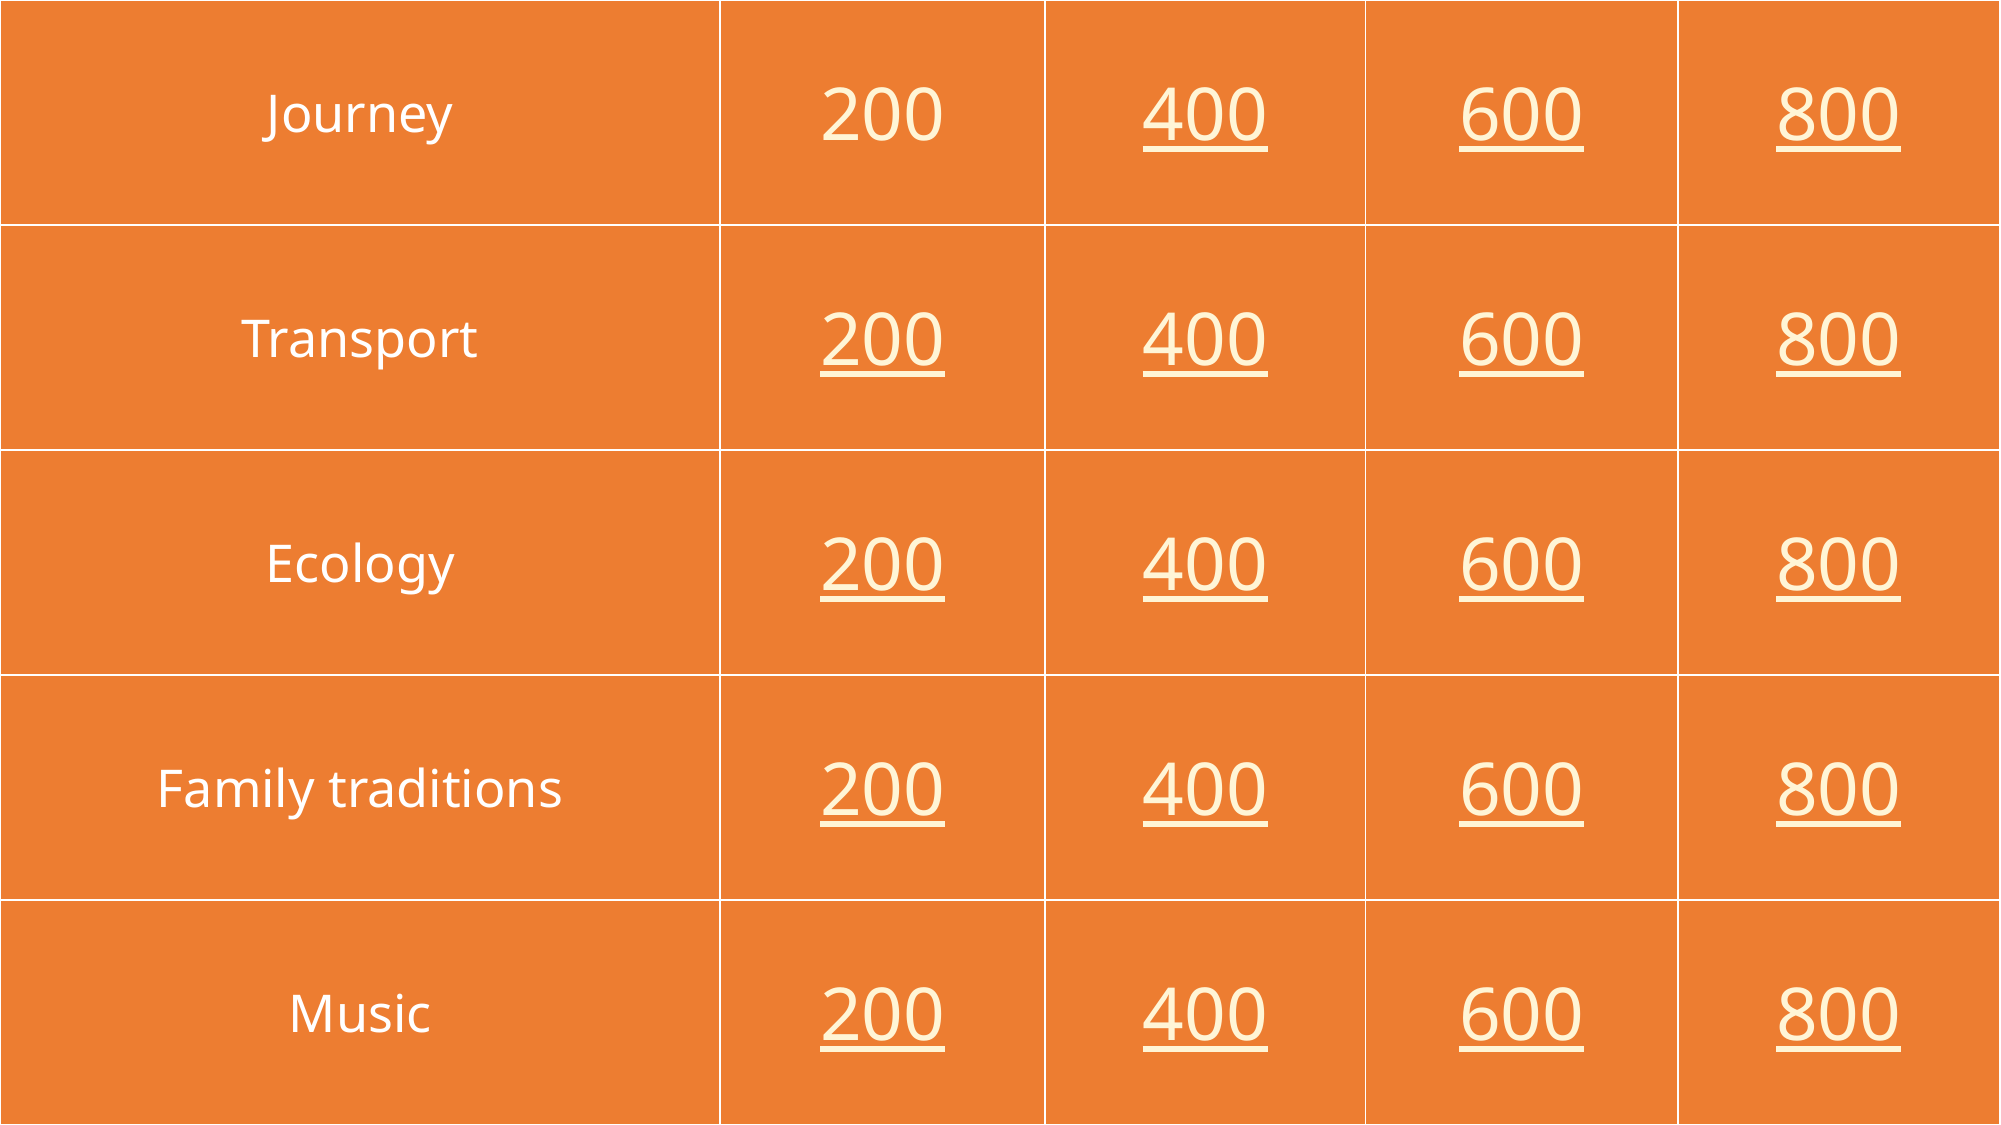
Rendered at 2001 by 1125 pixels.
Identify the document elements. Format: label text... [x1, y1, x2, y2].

table_cell 800 [1679, 226, 1999, 449]
table_cell 200 [721, 226, 1044, 449]
table_cell Ecology [1, 451, 719, 674]
table_cell 200 [721, 451, 1044, 674]
table_cell 800 [1679, 901, 1999, 1124]
table_header 200 [721, 1, 1044, 224]
table_cell 600 [1366, 451, 1677, 674]
table_cell 400 [1046, 451, 1365, 674]
table_cell Family traditions [1, 676, 719, 899]
table_cell 600 [1366, 901, 1677, 1124]
table_header Journey [1, 1, 719, 224]
table_cell 600 [1366, 226, 1677, 449]
table_cell 600 [1366, 676, 1677, 899]
table_header 800 [1679, 1, 1999, 224]
table_cell 400 [1046, 676, 1365, 899]
table_cell 400 [1046, 901, 1365, 1124]
table_header 600 [1366, 1, 1677, 224]
table_cell Music [1, 901, 719, 1124]
table_cell 200 [721, 676, 1044, 899]
table_cell 800 [1679, 676, 1999, 899]
table_header 400 [1046, 1, 1365, 224]
table_cell 200 [721, 901, 1044, 1124]
table_cell Transport [1, 226, 719, 449]
table_cell 400 [1046, 226, 1365, 449]
table_cell 800 [1679, 451, 1999, 674]
